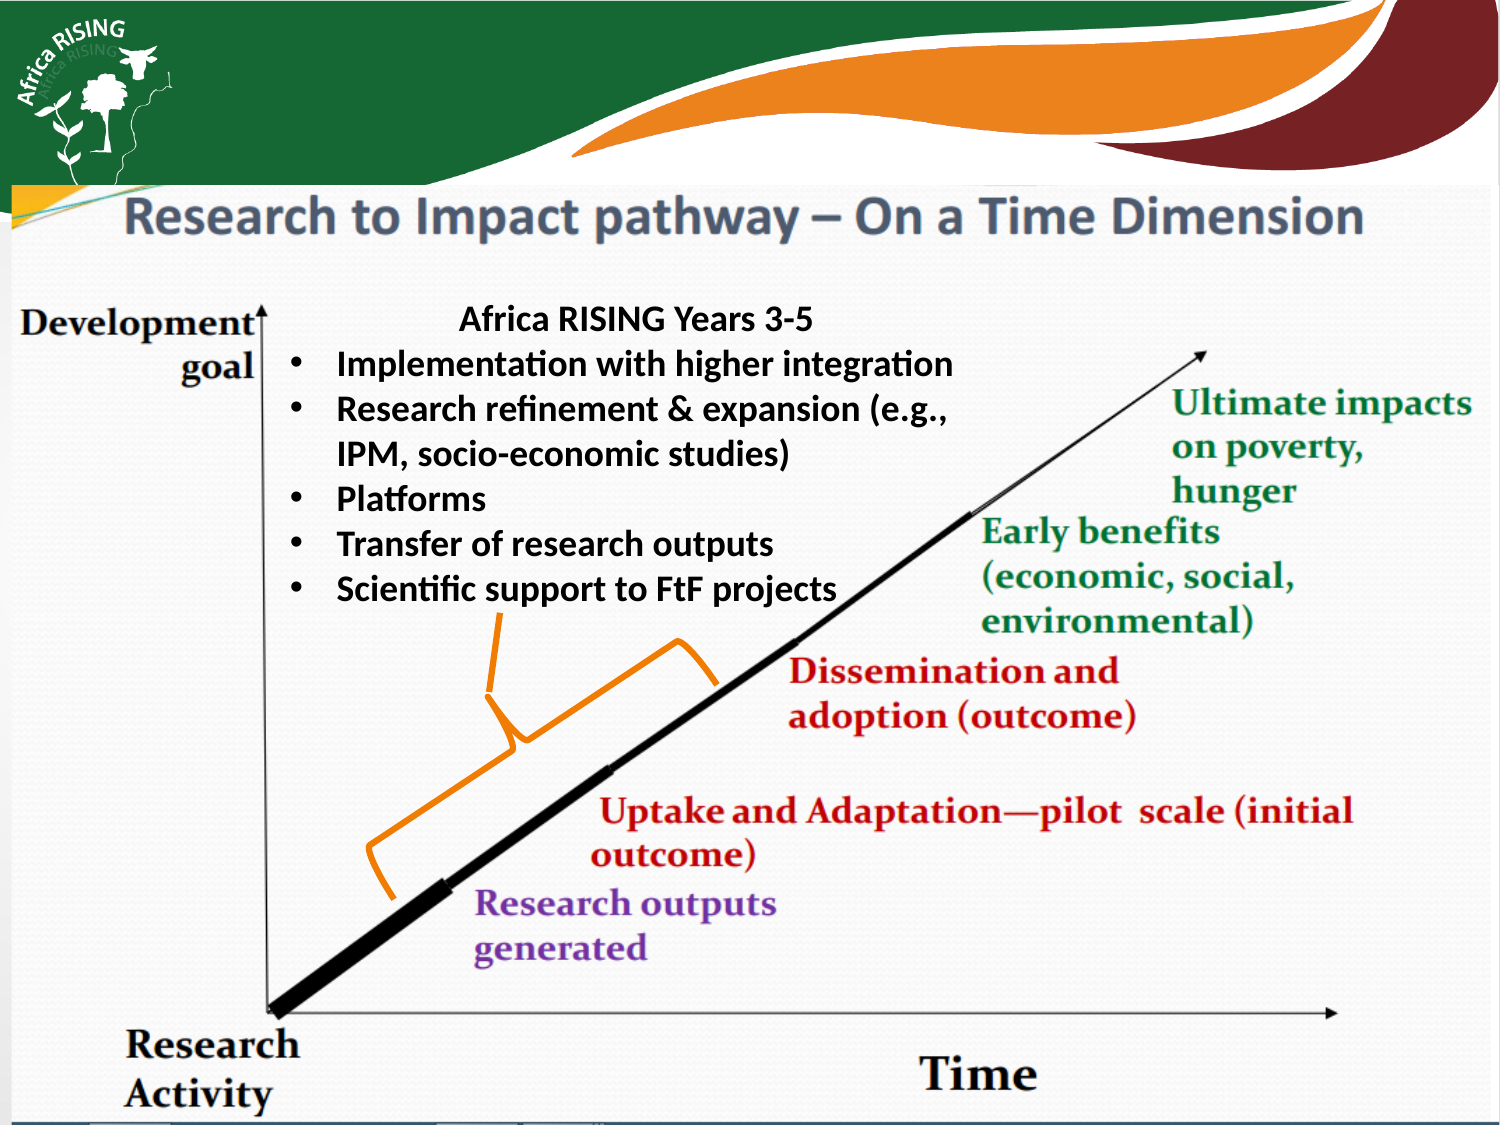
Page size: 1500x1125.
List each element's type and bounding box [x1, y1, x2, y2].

text_box [487, 612, 501, 698]
picture [0, 0, 1500, 1125]
